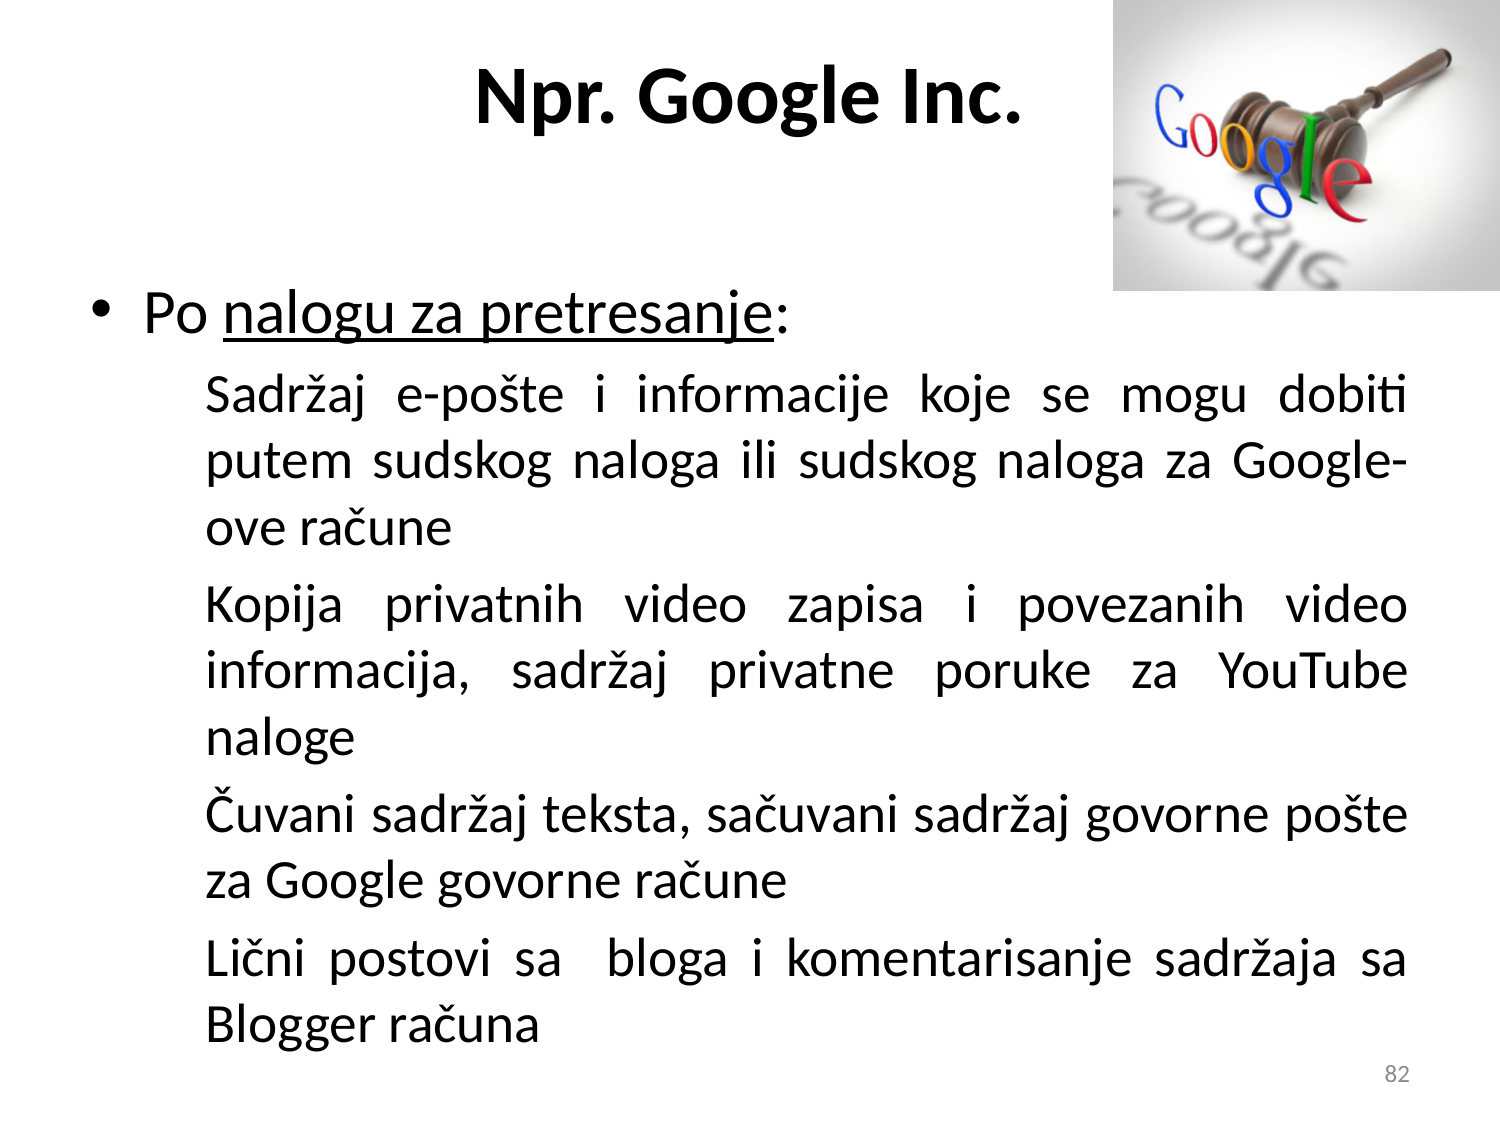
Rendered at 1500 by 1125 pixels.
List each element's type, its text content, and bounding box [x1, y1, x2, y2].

picture [1113, 0, 1500, 291]
list Po nalogu za pretresanje: Sadržaj e-pošte i informacije koje se mogu dobiti putem sudskog naloga ili sudskog naloga za Google-ove račune Kopija privatnih video zapisa i povezanih video informacija, sadržaj privatne poruke za YouTube naloge Čuvani sadržaj teksta, sačuvani sadržaj govorne pošte za Google govorne račune Lični postovi sa bloga i komentarisanje sadržaja sa Blogger računa [75, 262, 1425, 1063]
title Npr. Google Inc. [75, 33, 1108, 221]
slide_number 82 [1074, 1042, 1425, 1103]
